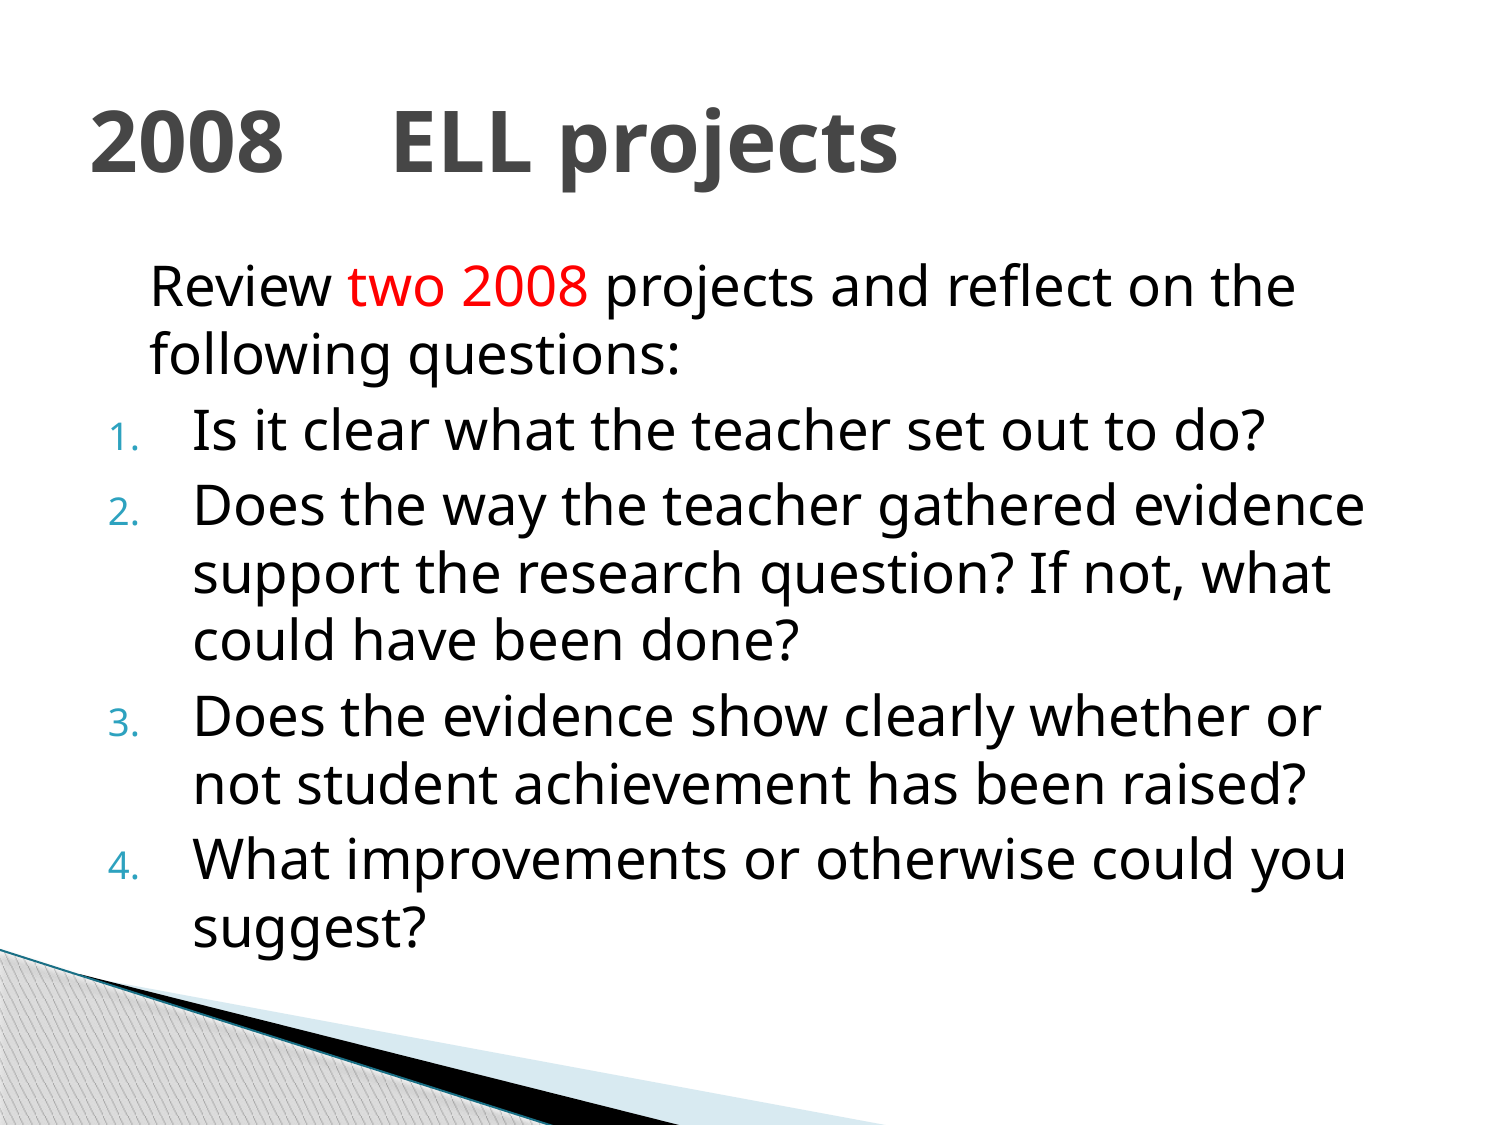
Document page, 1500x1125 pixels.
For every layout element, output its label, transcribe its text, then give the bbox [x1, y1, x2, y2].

list Review two 2008 projects and reflect on the following questions: Is it clear what the teacher set out to do? Does the way the teacher gathered evidence support the research question? If not, what could have been done? Does the evidence show clearly whether or not student achievement has been raised? What improvements or otherwise could you suggest? [74, 242, 1426, 986]
title 2008 ELL projects [75, 45, 1425, 233]
